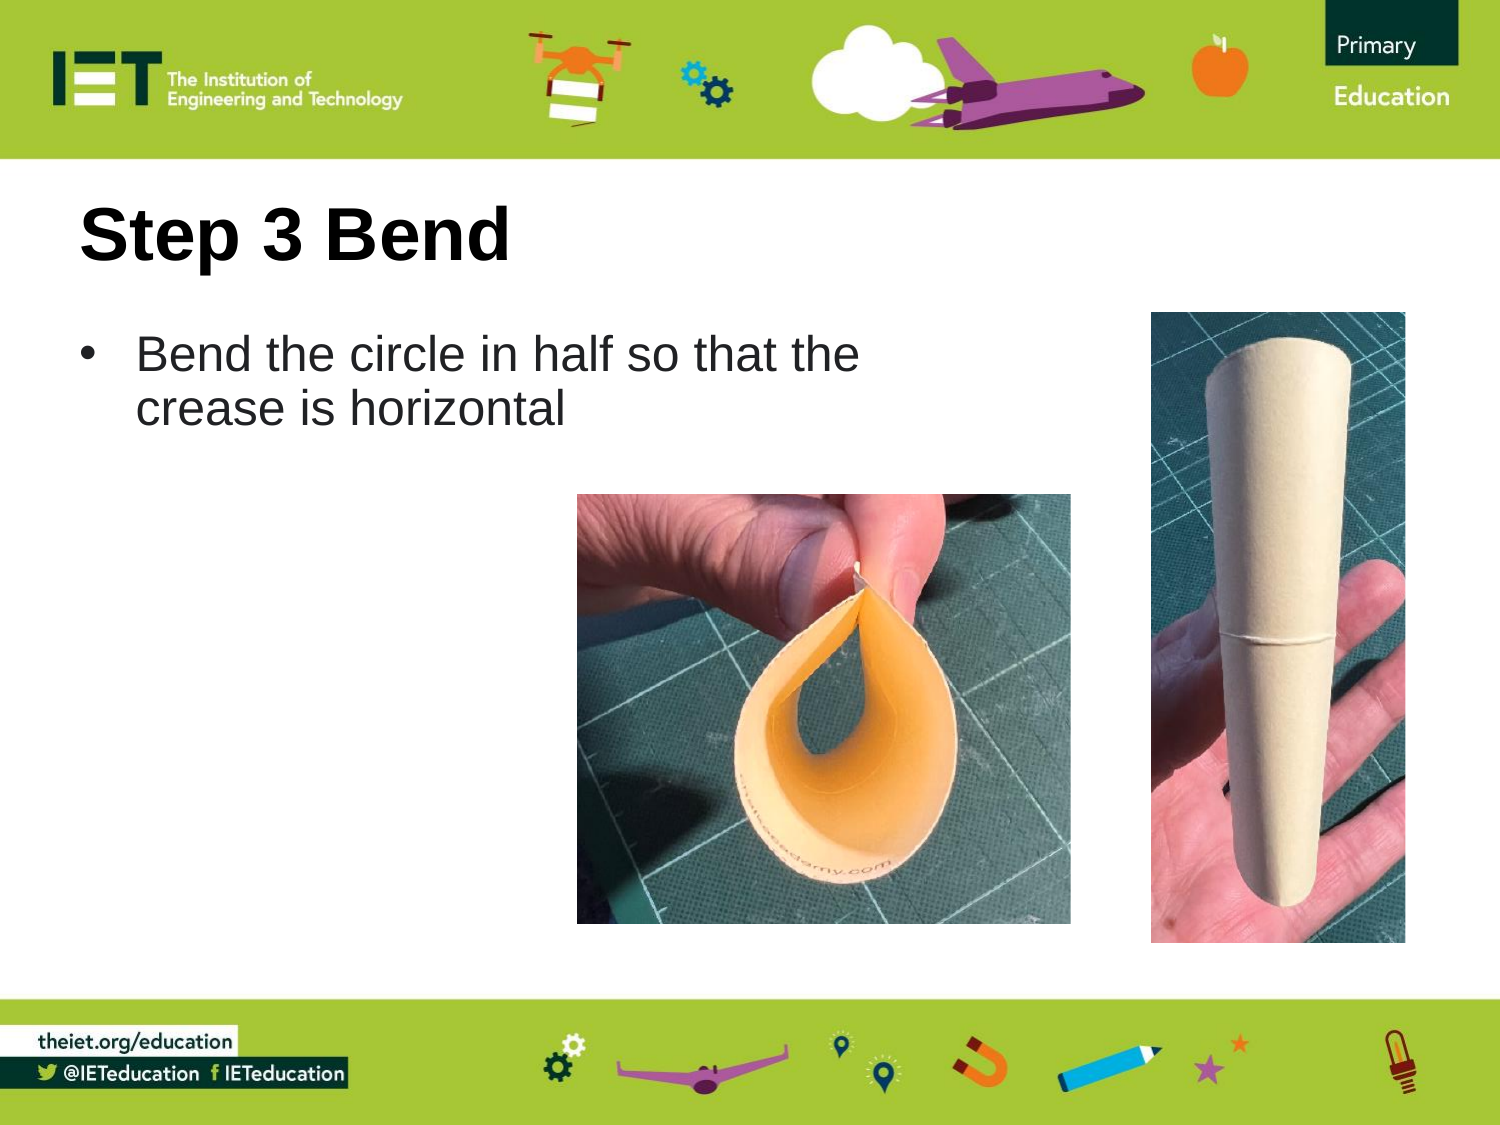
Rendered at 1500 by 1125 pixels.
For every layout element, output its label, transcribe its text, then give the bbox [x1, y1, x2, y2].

text_box [0, 171, 1484, 306]
text_box Step 3 Bend [64, 177, 1279, 283]
picture [0, 0, 1500, 1125]
text_box Bend the circle in half so that the crease is horizontal [64, 321, 978, 444]
